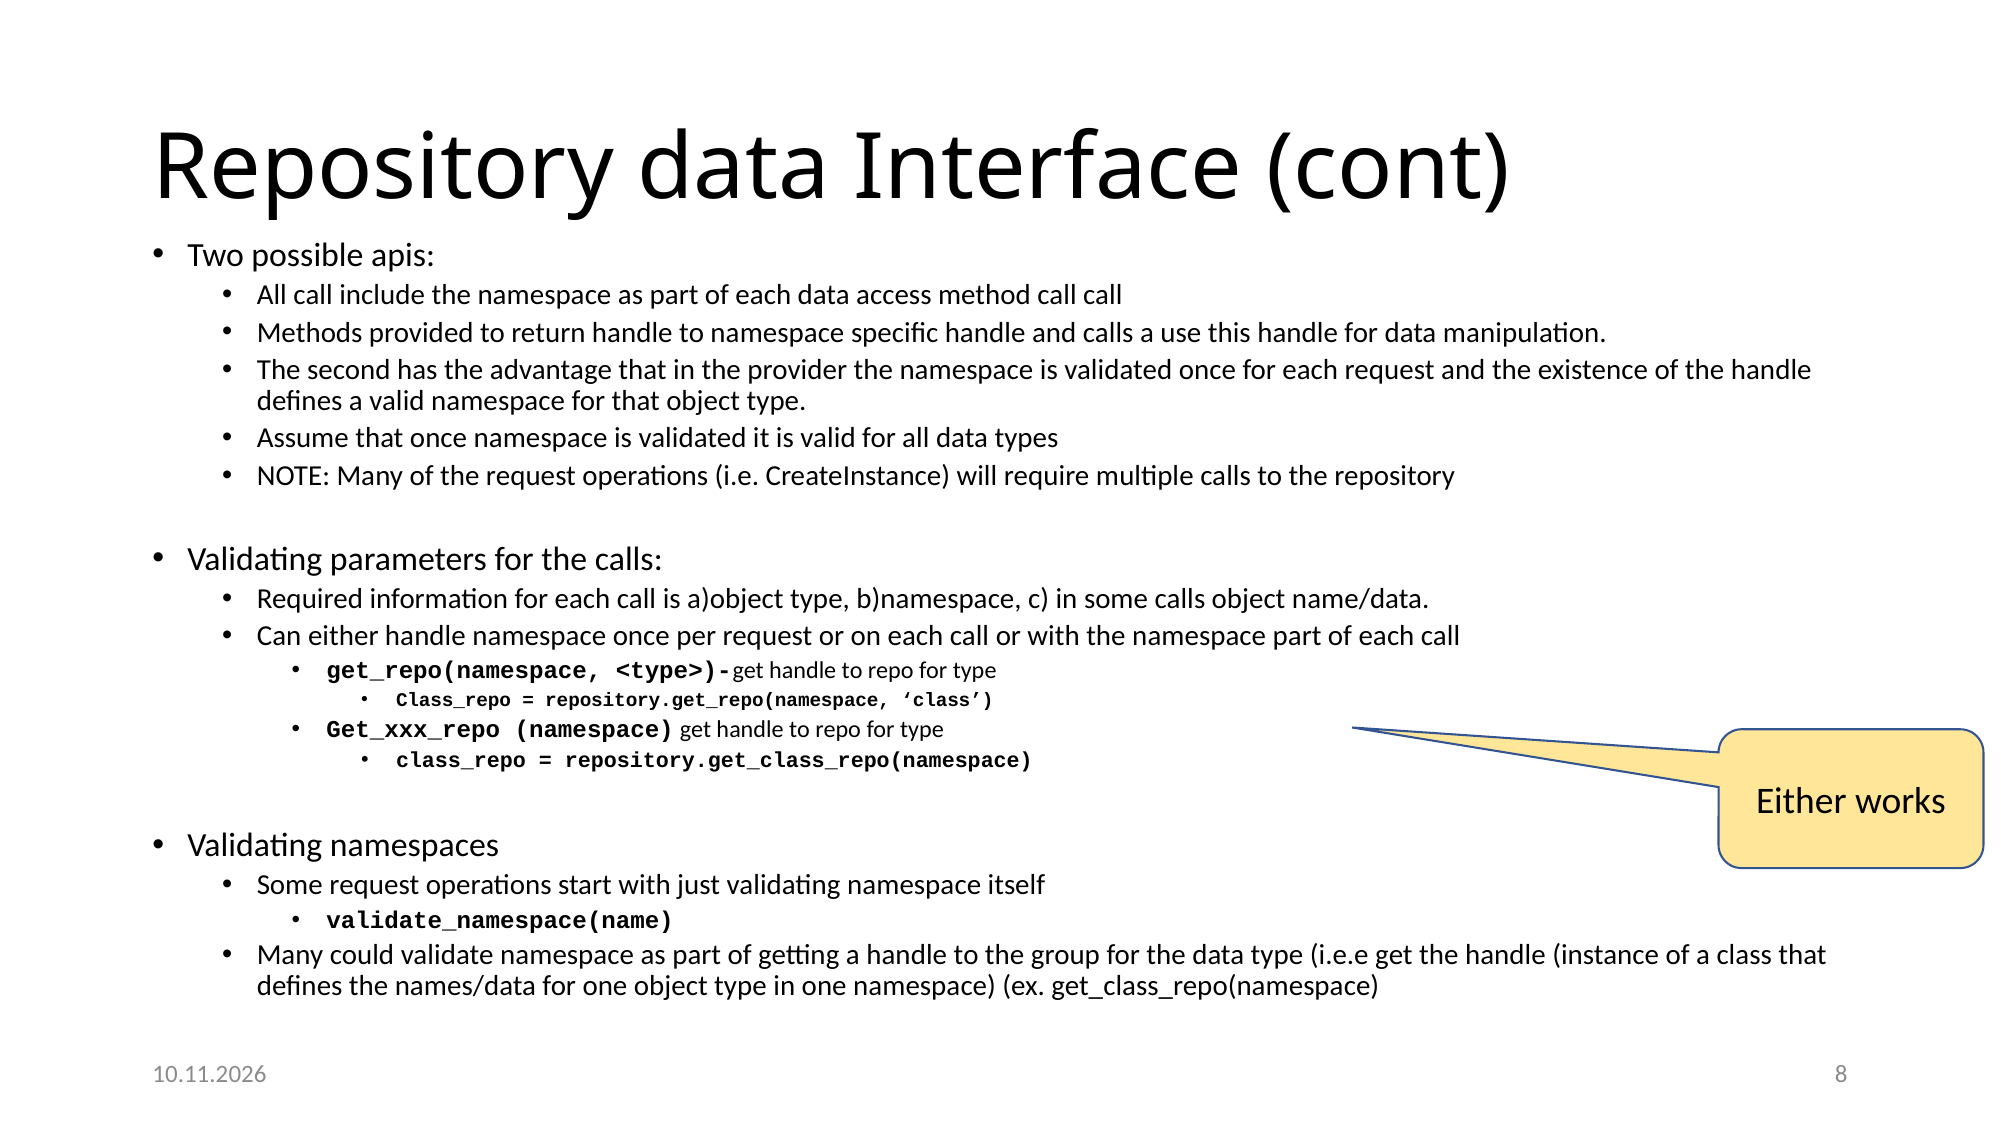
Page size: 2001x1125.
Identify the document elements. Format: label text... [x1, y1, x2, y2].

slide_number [137, 1042, 588, 1103]
title Repository data Interface (cont) [137, 59, 1863, 229]
slide_number 8 [1412, 1042, 1863, 1103]
text_box Either works [1352, 726, 1985, 870]
list Two possible apis: All call include the namespace as part of each data access method call call Methods provided to return handle to namespace specific handle and calls a use this handle for data manipulation. The second has the advantage that in the provider the namespace is validated once for each request and the existence of the handle defines a valid namespace for that object type. Assume that once namespace is validated it is valid for all data types NOTE: Many of the request operations (i.e. CreateInstance) will require multiple calls to the repository Validating parameters for the calls: Required information for each call is a)object type, b)namespace, c) in some calls object name/data. Can either handle namespace once per request or on each call or with the namespace part of each call get_repo(namespace, <type>)-get handle to repo for type Class_repo = repository.get_repo(namespace, ‘class’) Get_xxx_repo (namespace) get handle to repo for type class_repo = repository.get_class_repo(namespace) Validating namespaces Some request operations start with just validating namespace itself validate_namespace(name) Many could validate namespace as part of getting a handle to the group for the data type (i.e.e get the handle (instance of a class that defines the names/data for one object type in one namespace) (ex. get_class_repo(namespace) [137, 229, 1863, 1014]
